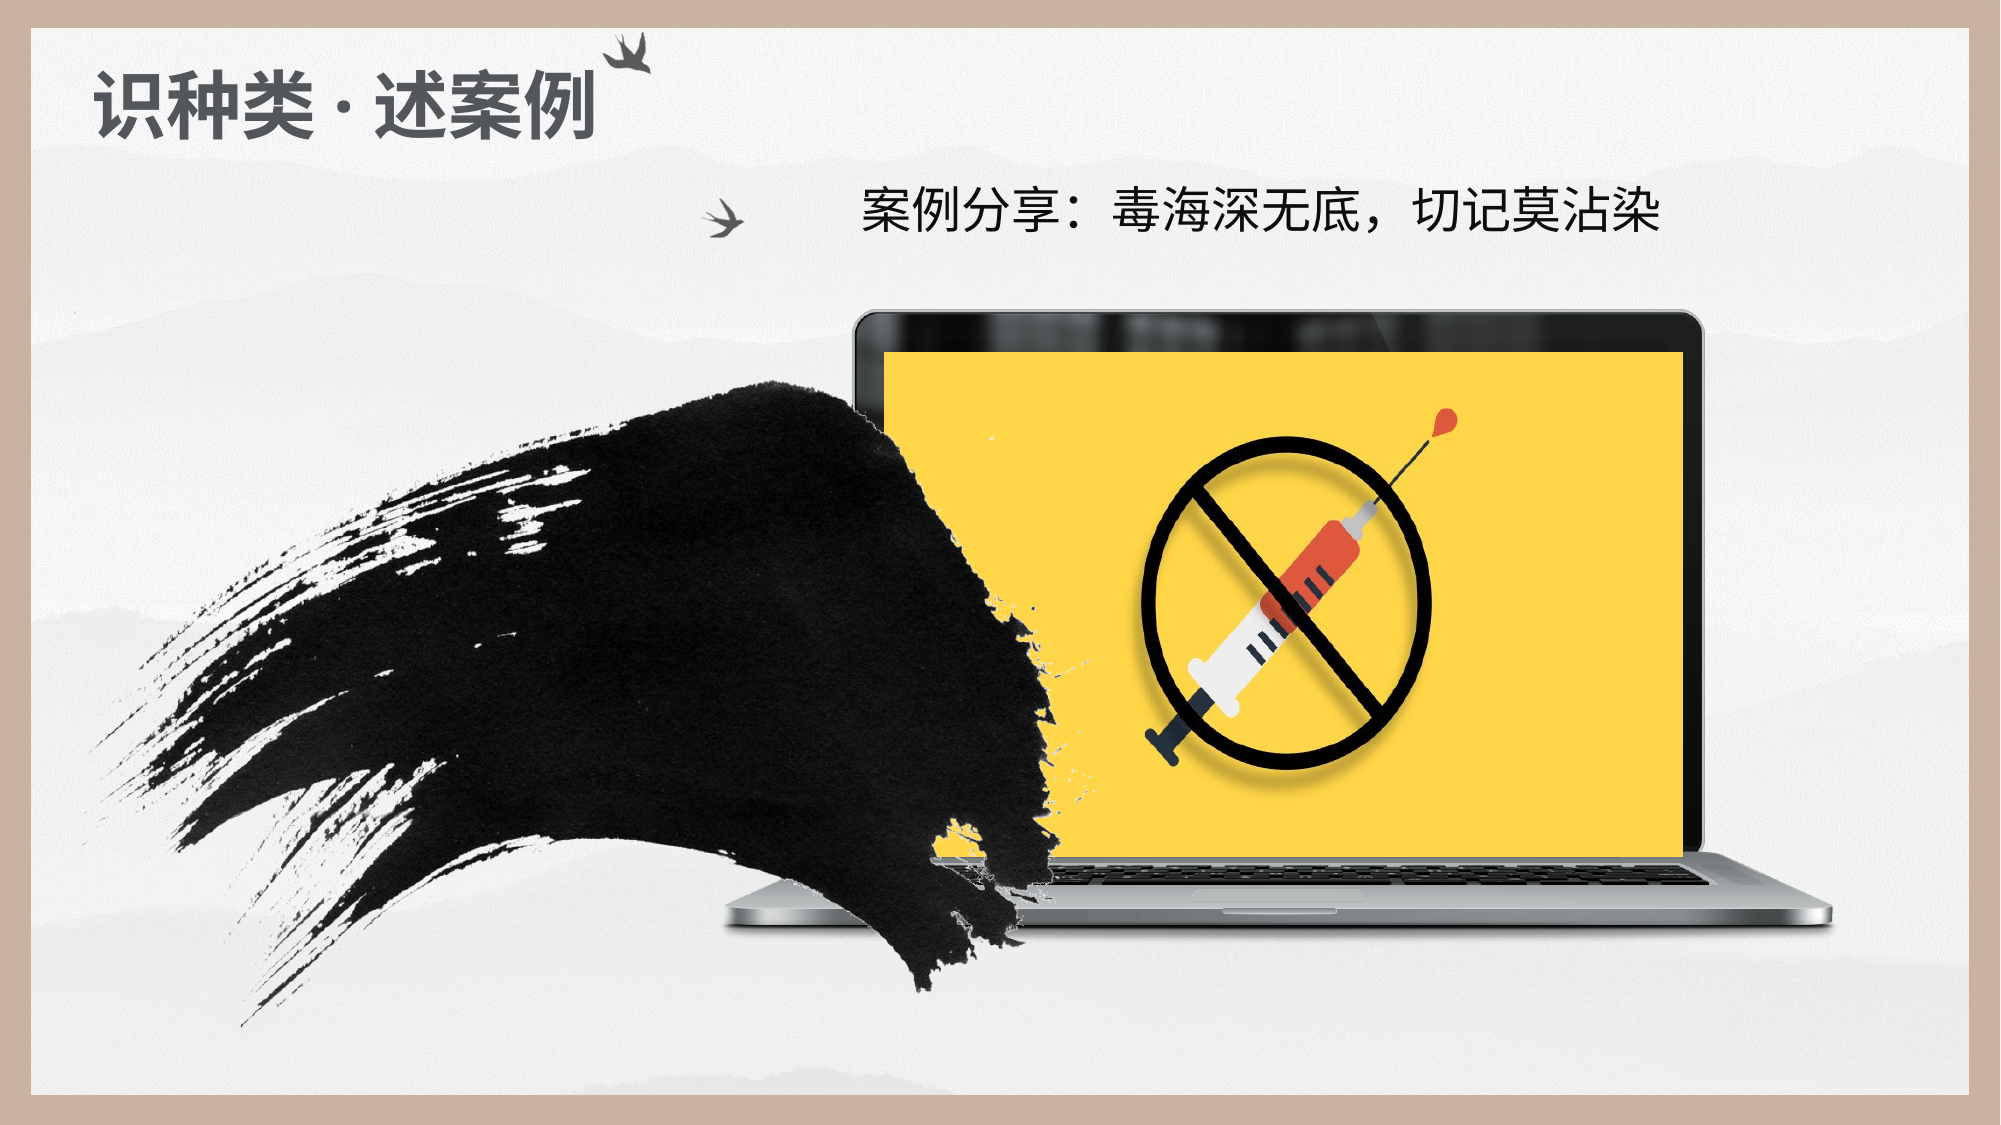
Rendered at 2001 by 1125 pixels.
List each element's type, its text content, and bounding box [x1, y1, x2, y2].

picture [31, 14, 1969, 1095]
text_box 案例分享：毒海深无底，切记莫沾染 [800, 171, 2000, 247]
text_box 识种类·述案例 [35, 51, 589, 156]
